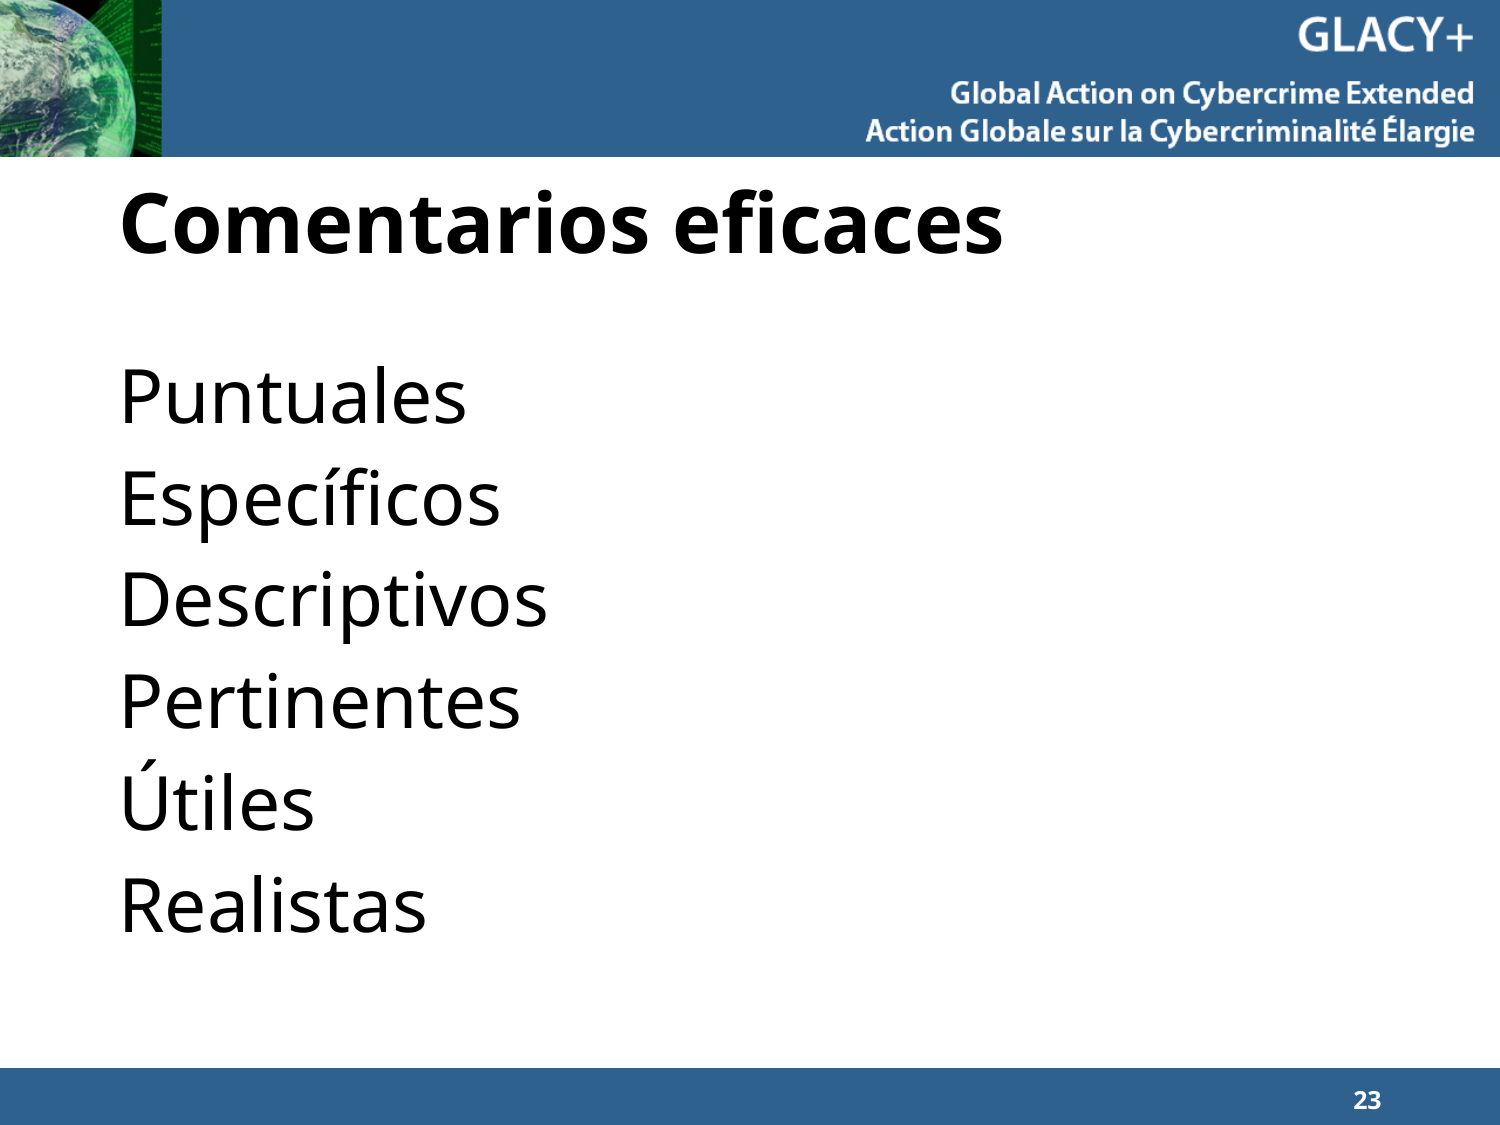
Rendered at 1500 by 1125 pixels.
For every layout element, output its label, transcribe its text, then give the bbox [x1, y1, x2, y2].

slide_number 23 [1059, 1071, 1397, 1125]
picture [0, 0, 1500, 157]
list Puntuales Específicos Descriptivos Pertinentes Útiles Realistas [103, 351, 1352, 1125]
title Comentarios eficaces [103, 158, 1454, 296]
